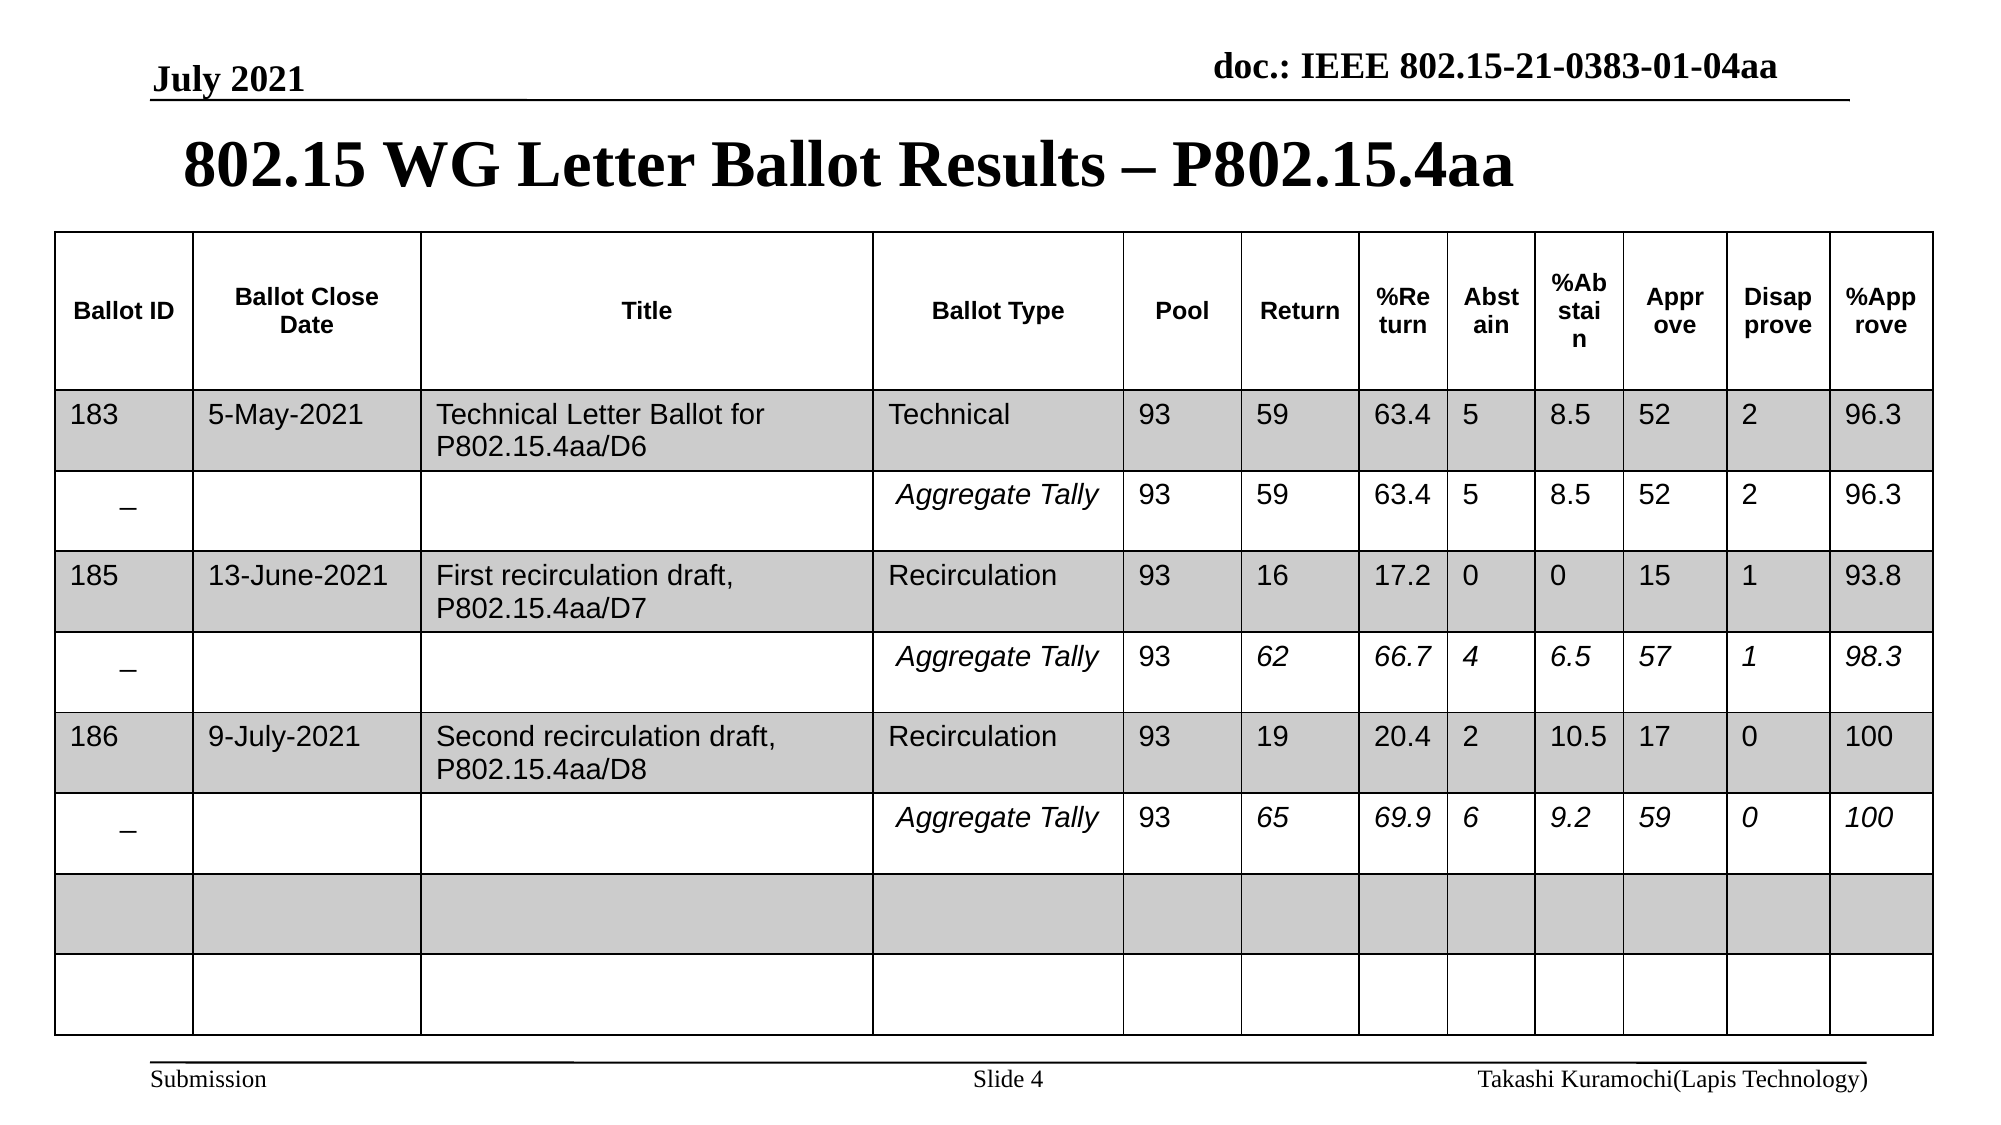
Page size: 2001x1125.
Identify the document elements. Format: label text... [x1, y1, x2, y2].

table_cell 1 [1728, 633, 1829, 712]
table_cell [422, 472, 872, 550]
table_cell [1448, 875, 1534, 953]
table_cell 93 [1124, 391, 1241, 470]
table_cell Second recirculation draft, P802.15.4aa/D8 [422, 713, 872, 792]
table_cell 5 [1448, 391, 1534, 470]
table_cell 96.3 [1831, 391, 1932, 470]
table_cell First recirculation draft, P802.15.4aa/D7 [422, 552, 872, 631]
table_cell 93 [1124, 633, 1241, 712]
table_cell 52 [1624, 472, 1726, 550]
footer Takashi Kuramochi(Lapis Technology) [1171, 1061, 1869, 1093]
table_cell 16 [1242, 552, 1358, 631]
table_header %Abstain [1536, 233, 1623, 389]
table_cell [422, 794, 872, 873]
table_cell 19 [1242, 713, 1358, 792]
table_cell 13-June-2021 [194, 552, 420, 631]
table_cell 98.3 [1831, 633, 1932, 712]
table_cell 93 [1124, 794, 1241, 873]
table_cell [1536, 955, 1623, 1034]
table_cell 93 [1124, 552, 1241, 631]
table_cell 69.9 [1360, 794, 1447, 873]
table_cell 93 [1124, 472, 1241, 550]
table_cell [422, 875, 872, 953]
table_cell [874, 955, 1123, 1034]
table_cell [194, 955, 420, 1034]
table_cell [422, 955, 872, 1034]
table_cell 59 [1624, 794, 1726, 873]
table_cell [56, 955, 192, 1034]
table_header %Return [1360, 233, 1447, 389]
table_cell [1624, 875, 1726, 953]
table_header Return [1242, 233, 1358, 389]
table_cell 183 [56, 391, 192, 470]
table_cell 2 [1728, 472, 1829, 550]
table_cell 66.7 [1360, 633, 1447, 712]
table_cell [194, 633, 420, 712]
table_cell 2 [1728, 391, 1829, 470]
table_cell [1728, 875, 1829, 953]
table_header Ballot Type [874, 233, 1123, 389]
table_cell 57 [1624, 633, 1726, 712]
table_cell 52 [1624, 391, 1726, 470]
table_cell 8.5 [1536, 472, 1623, 550]
table_cell 6 [1448, 794, 1534, 873]
table_cell Aggregate Tally [874, 472, 1123, 550]
table_cell 17 [1624, 713, 1726, 792]
table_cell Technical [874, 391, 1123, 470]
table_cell _ [56, 794, 192, 873]
table_cell 15 [1624, 552, 1726, 631]
table_cell [194, 472, 420, 550]
table_cell 9-July-2021 [194, 713, 420, 792]
table_cell _ [56, 633, 192, 712]
table_header Disapprove [1728, 233, 1829, 389]
table_cell 5 [1448, 472, 1534, 550]
table_cell 0 [1728, 794, 1829, 873]
table_cell 4 [1448, 633, 1534, 712]
table_cell Aggregate Tally [874, 794, 1123, 873]
table_cell [194, 875, 420, 953]
table_cell 2 [1448, 713, 1534, 792]
table_cell 93.8 [1831, 552, 1932, 631]
table_cell 9.2 [1536, 794, 1623, 873]
table_cell 63.4 [1360, 391, 1447, 470]
table_cell Recirculation [874, 552, 1123, 631]
slide_number Slide 4 [950, 1061, 1067, 1123]
table_header %Approve [1831, 233, 1932, 389]
table_cell [874, 875, 1123, 953]
table_cell 63.4 [1360, 472, 1447, 550]
table_header Pool [1124, 233, 1241, 389]
table_cell 59 [1242, 472, 1358, 550]
table_cell [1624, 955, 1726, 1034]
table_cell Recirculation [874, 713, 1123, 792]
table_cell 93 [1124, 713, 1241, 792]
table_cell 65 [1242, 794, 1358, 873]
table_cell [1124, 875, 1241, 953]
table_cell _ [56, 472, 192, 550]
table_cell [1831, 875, 1932, 953]
table_cell [1831, 955, 1932, 1034]
table_cell 186 [56, 713, 192, 792]
table_header Ballot ID [56, 233, 192, 389]
table_cell [194, 794, 420, 873]
table_cell 96.3 [1831, 472, 1932, 550]
table_cell 6.5 [1536, 633, 1623, 712]
table_cell 0 [1536, 552, 1623, 631]
table_cell 1 [1728, 552, 1829, 631]
table_header Abstain [1448, 233, 1534, 389]
table_header Ballot Close Date [194, 233, 420, 389]
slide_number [152, 54, 563, 100]
table_cell [1536, 875, 1623, 953]
table_cell 5-May-2021 [194, 391, 420, 470]
table_cell Aggregate Tally [874, 633, 1123, 712]
table_cell 0 [1728, 713, 1829, 792]
table_cell [422, 633, 872, 712]
table_cell 10.5 [1536, 713, 1623, 792]
table_cell 8.5 [1536, 391, 1623, 470]
title 802.15 WG Letter Ballot Results – P802.15.4aa [0, 112, 1700, 209]
table_cell 0 [1448, 552, 1534, 631]
table_cell [1360, 875, 1447, 953]
table_cell [56, 875, 192, 953]
table_cell [1242, 875, 1358, 953]
table_cell 62 [1242, 633, 1358, 712]
table_cell 185 [56, 552, 192, 631]
table_header Approve [1624, 233, 1726, 389]
table_cell Technical Letter Ballot for P802.15.4aa/D6 [422, 391, 872, 470]
table_cell [1728, 955, 1829, 1034]
table_cell [1448, 955, 1534, 1034]
table_cell [1360, 955, 1447, 1034]
table_cell 20.4 [1360, 713, 1447, 792]
table_cell 100 [1831, 794, 1932, 873]
table_cell [1124, 955, 1241, 1034]
table_cell [1242, 955, 1358, 1034]
table_cell 17.2 [1360, 552, 1447, 631]
table_cell 100 [1831, 713, 1932, 792]
table_header Title [422, 233, 872, 389]
table_cell 59 [1242, 391, 1358, 470]
